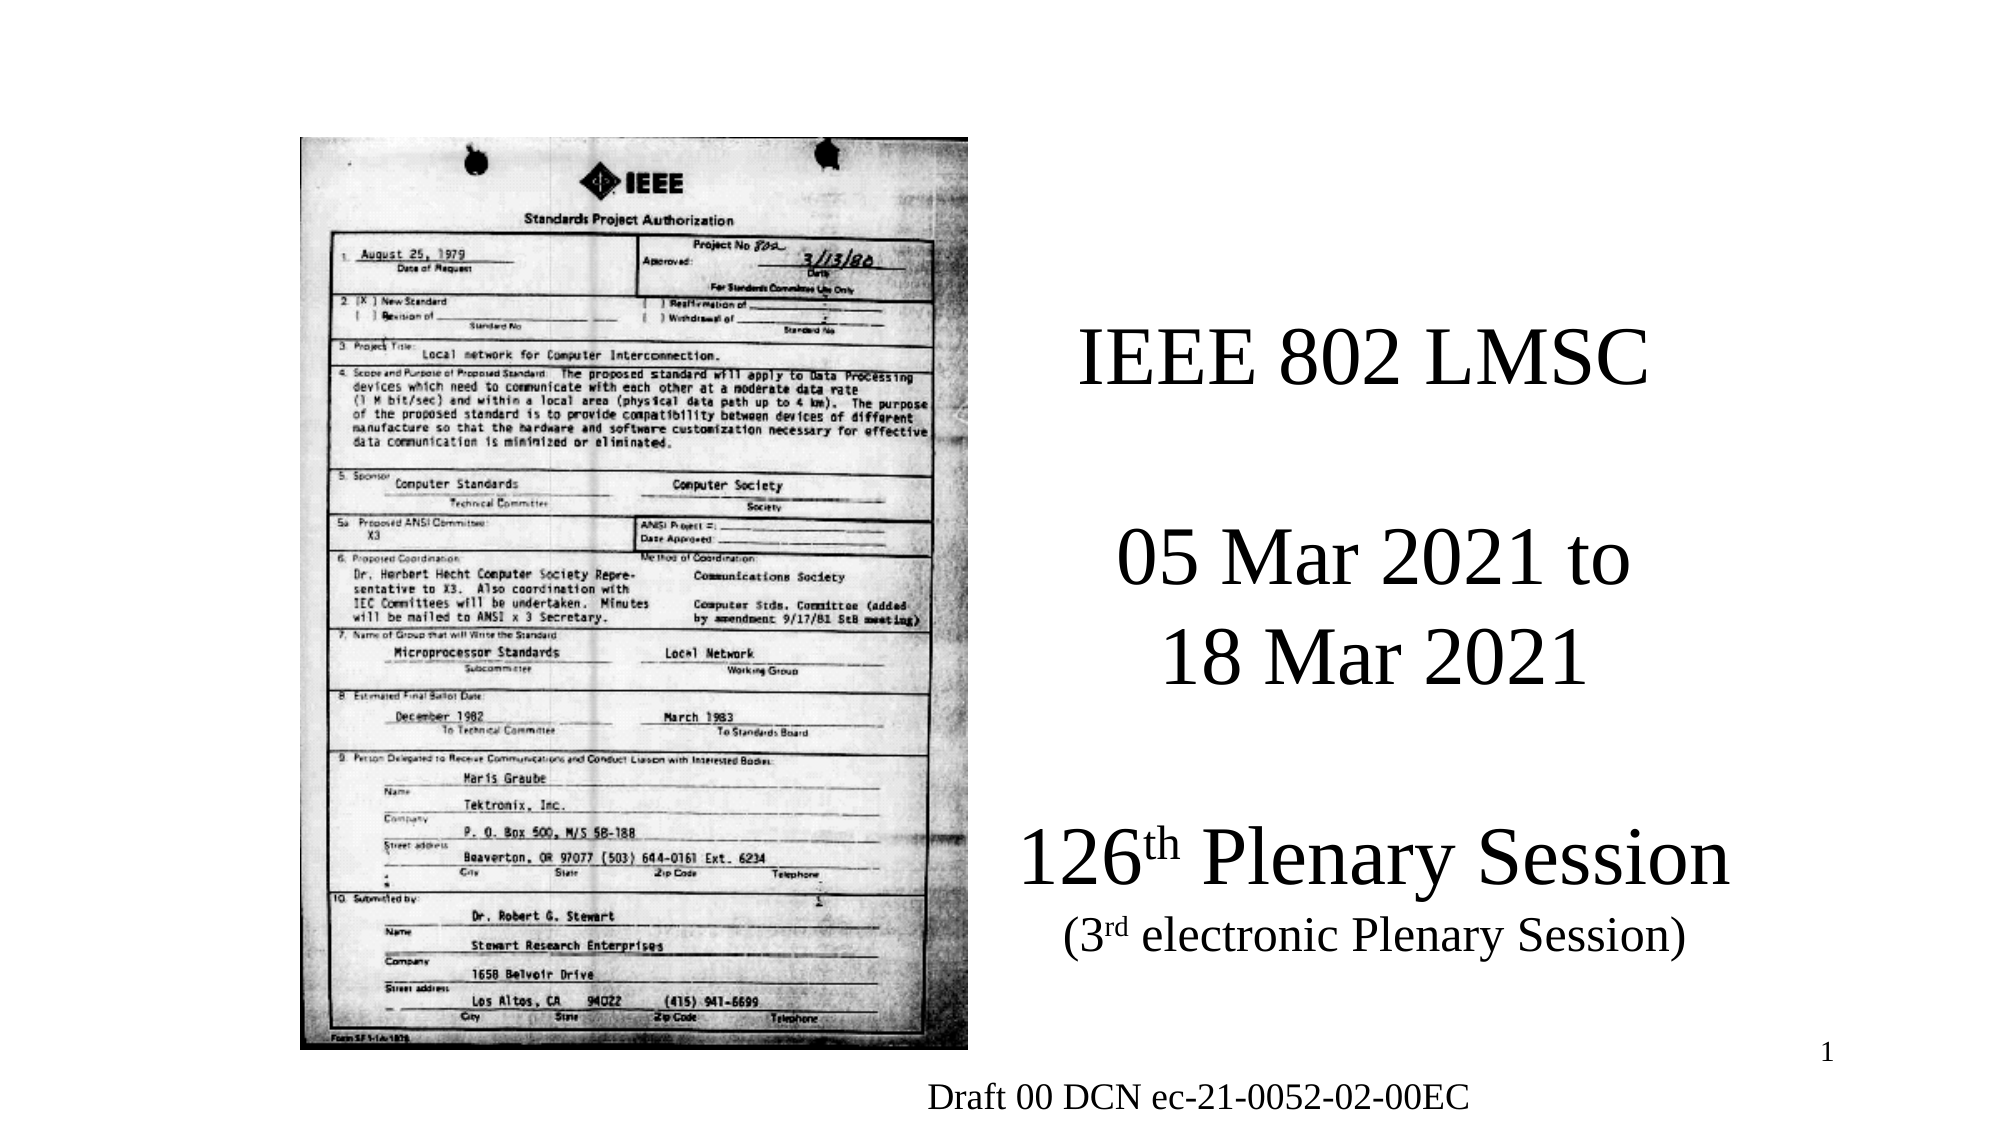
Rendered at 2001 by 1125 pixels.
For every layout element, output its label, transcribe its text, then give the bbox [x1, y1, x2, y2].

title IEEE 802 LMSC 05 Mar 2021 to 18 Mar 2021 126th Plenary Session (3rd electronic Plenary Session) [999, 637, 1751, 826]
picture [299, 137, 968, 1051]
text_box Draft 00 DCN ec-21-0052-02-00EC [912, 1064, 1780, 1125]
slide_number 1 [1433, 1024, 1851, 1101]
